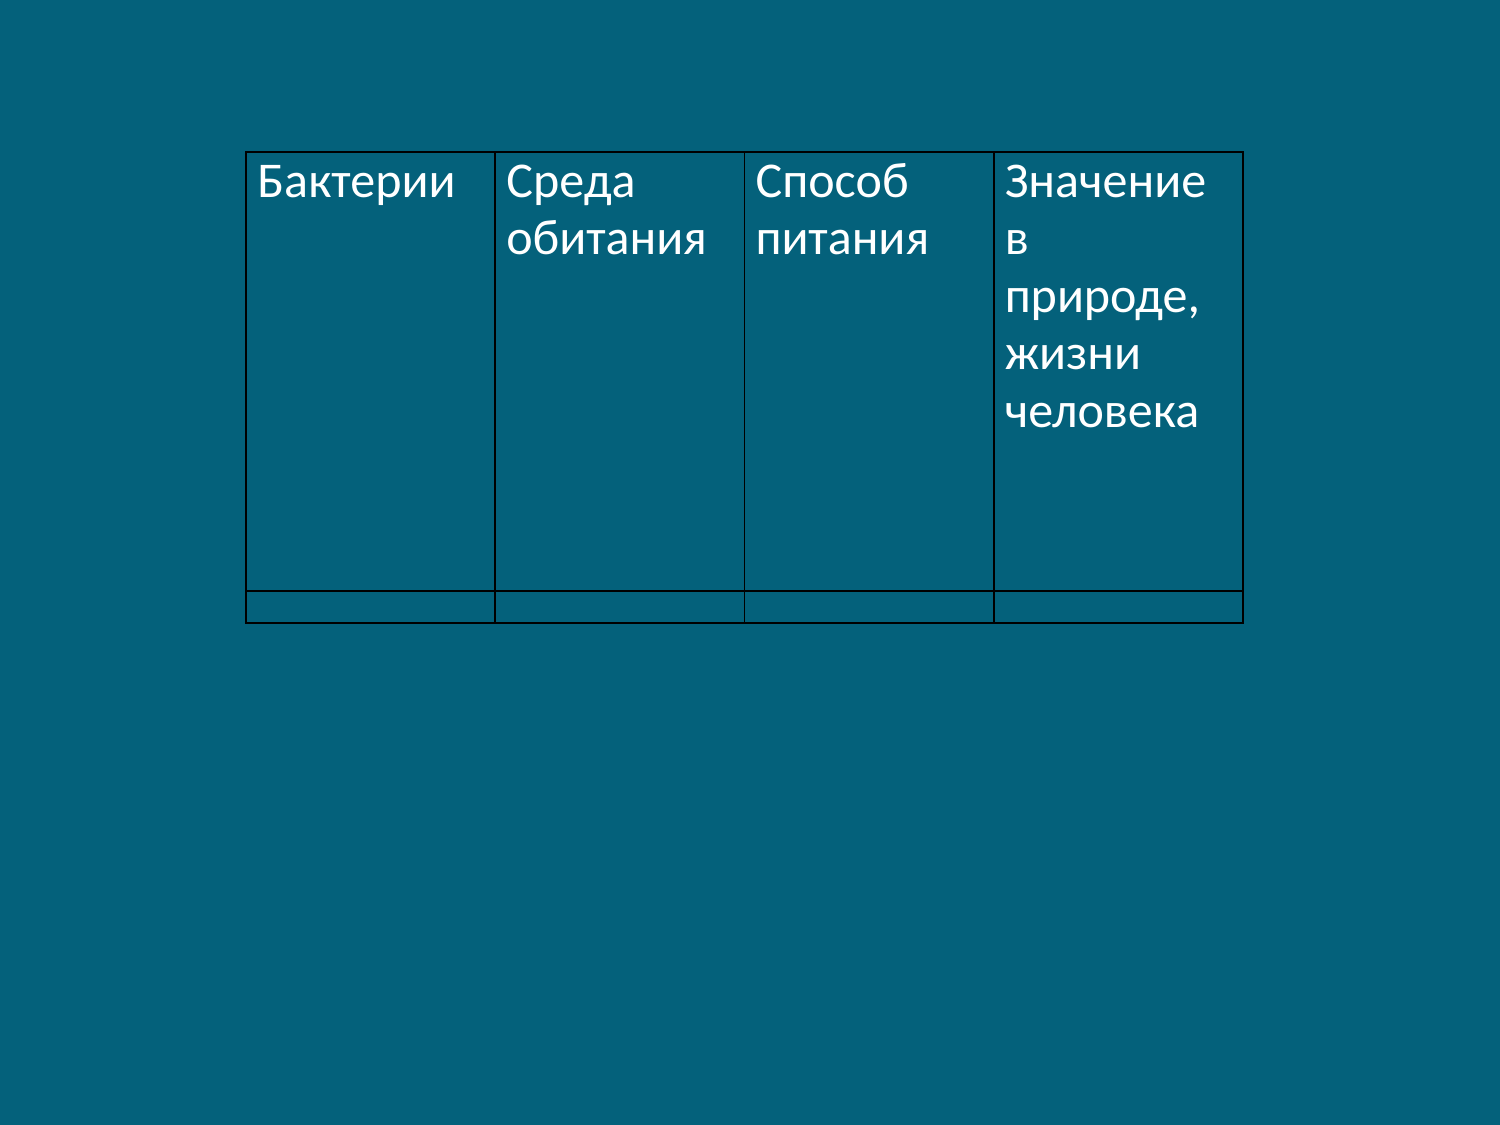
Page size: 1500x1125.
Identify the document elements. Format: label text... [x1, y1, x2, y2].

table_cell [496, 592, 744, 622]
table_header Среда обитания [496, 153, 744, 590]
table_header Способ питания [745, 153, 993, 590]
table_cell [995, 592, 1242, 622]
table_cell [247, 592, 494, 622]
table_cell [745, 592, 993, 622]
table_header Бактерии [247, 153, 494, 590]
table_header Значение в природе, жизни человека [995, 153, 1242, 590]
